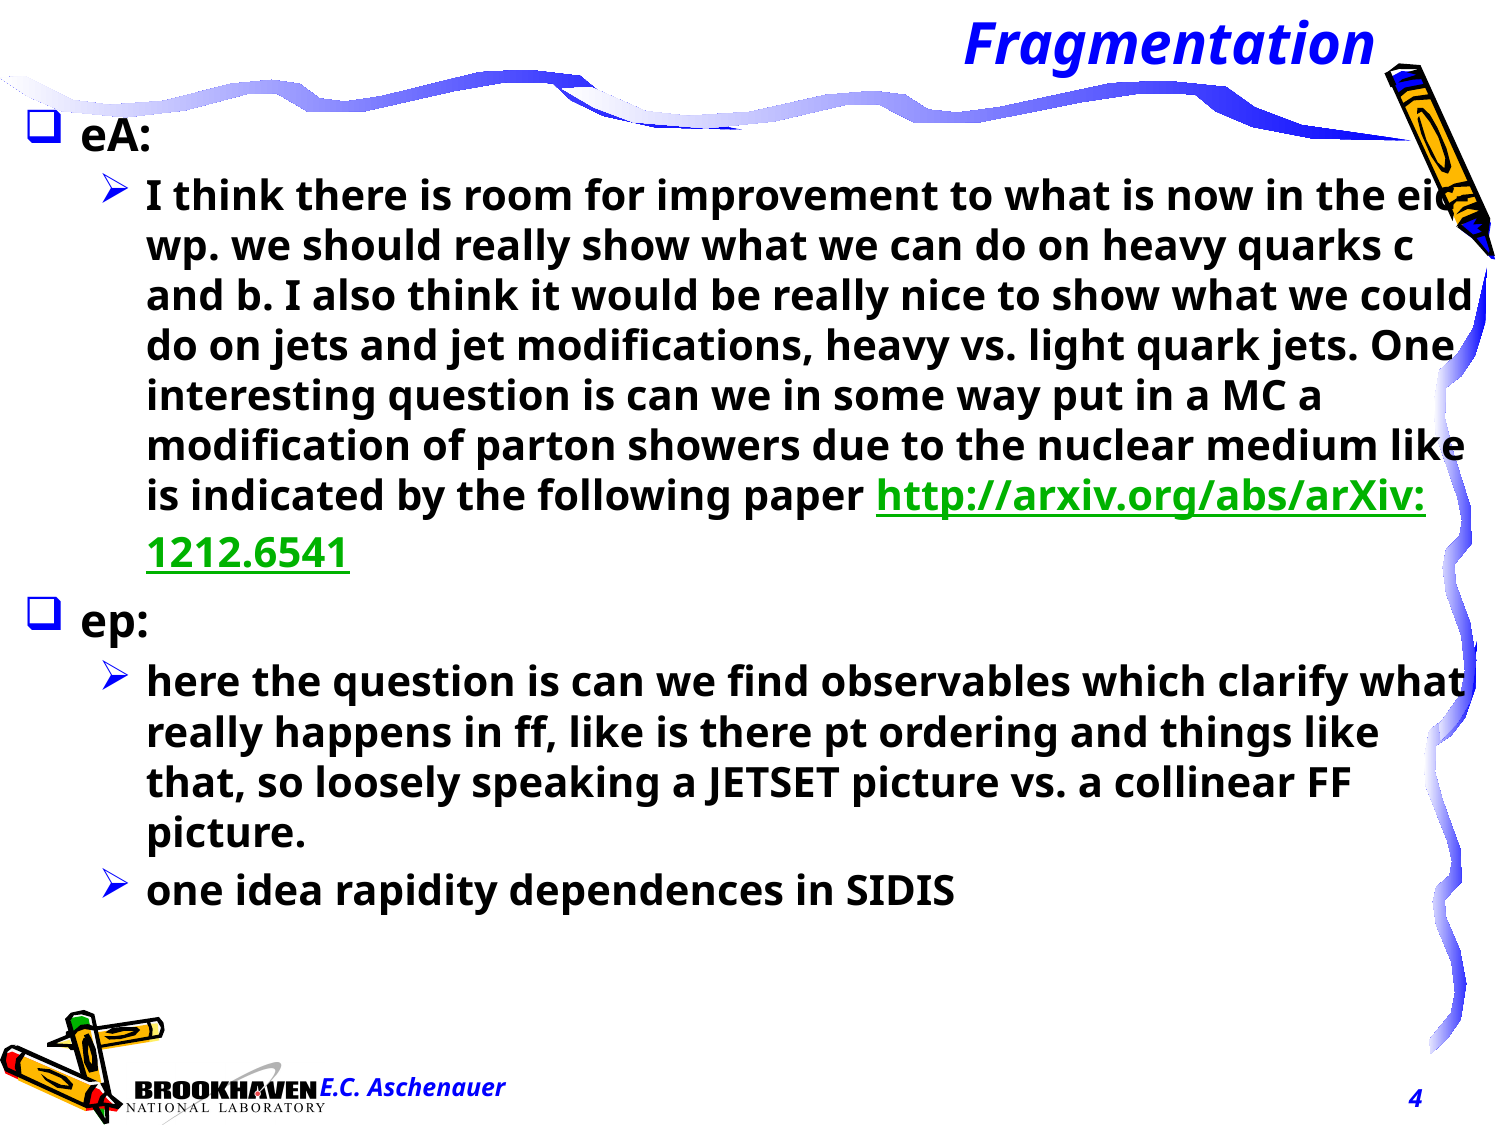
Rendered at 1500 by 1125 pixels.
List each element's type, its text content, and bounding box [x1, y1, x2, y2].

title Fragmentation [3, 3, 1392, 84]
slide_number 4 [1349, 1074, 1438, 1117]
slide_number E.C. Aschenauer [284, 1063, 522, 1108]
picture [126, 1069, 325, 1125]
list eA: I think there is room for improvement to what is now in the eic-wp. we should really show what we can do on heavy quarks c and b. I also think it would be really nice to show what we could do on jets and jet modifications, heavy vs. light quark jets. One interesting question is can we in some way put in a MC a modification of parton showers due to the nuclear medium like is indicated by the following paper http://arxiv.org/abs/arXiv:1212.6541 ep: here the question is can we find observables which clarify what really happens in ff, like is there pt ordering and things like that, so loosely speaking a JETSET picture vs. a collinear FF picture. one idea rapidity dependences in SIDIS [8, 97, 1490, 1069]
